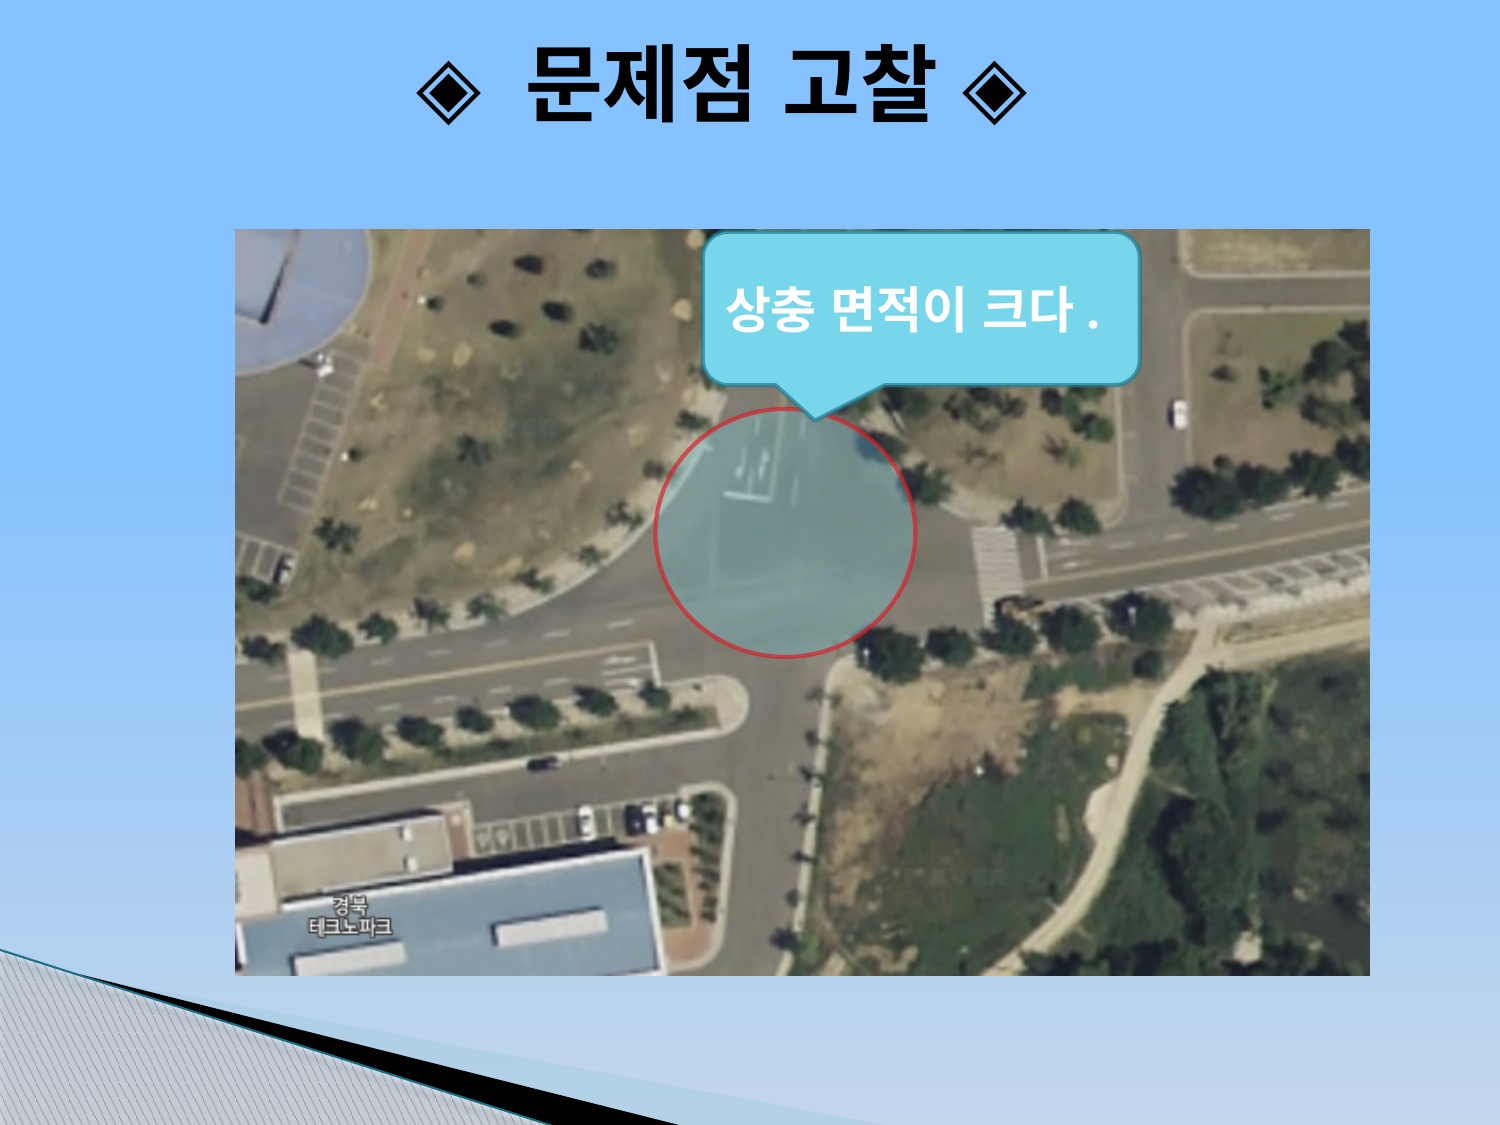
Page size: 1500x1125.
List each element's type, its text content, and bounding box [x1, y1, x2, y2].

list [235, 228, 1370, 977]
title ◈ 문제점 고찰 ◈ [46, 23, 1397, 141]
